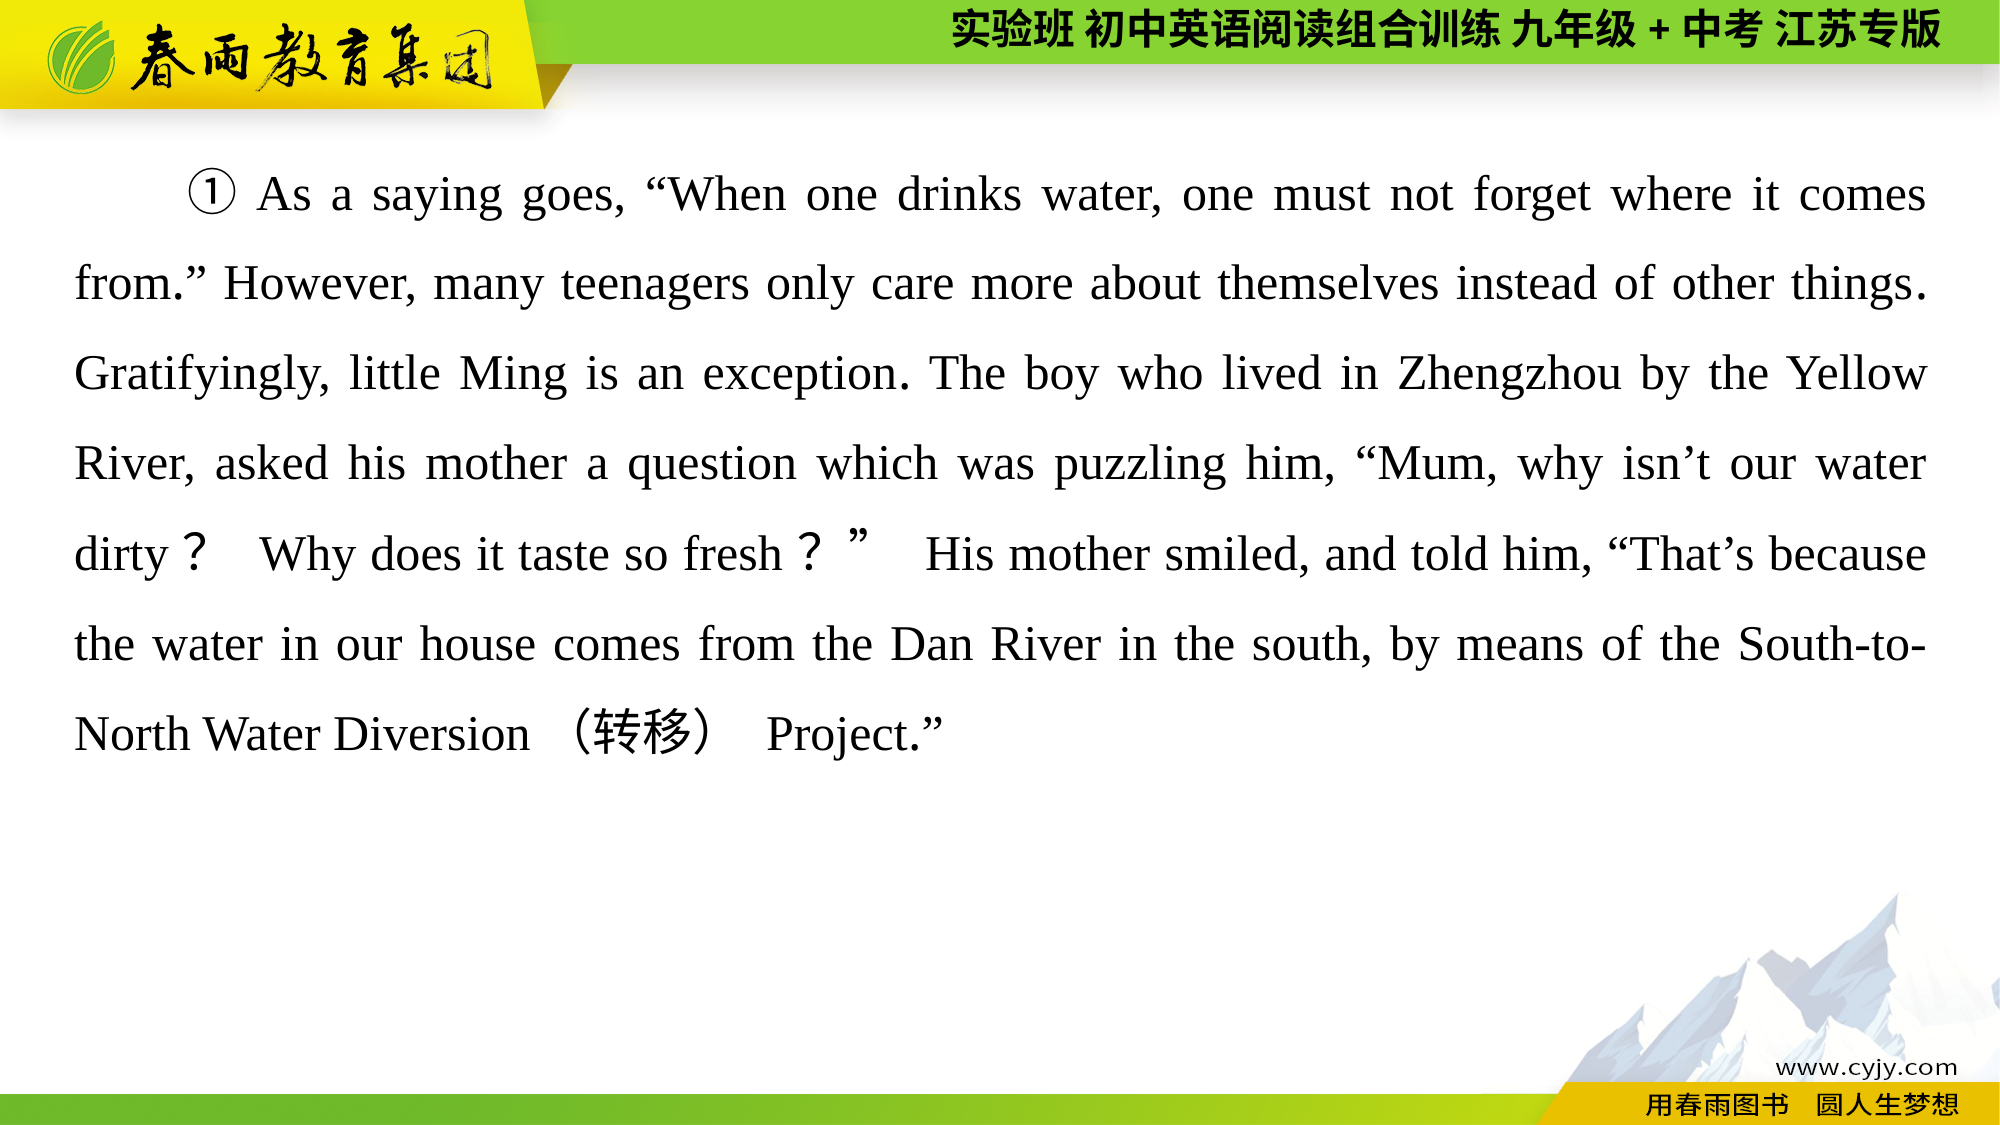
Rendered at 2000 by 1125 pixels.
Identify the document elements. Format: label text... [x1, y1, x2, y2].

picture [0, 0, 2000, 1125]
list ①As a saying goes, “When one drinks water, one must not forget where it comes from.” However, many teenagers only care more about themselves instead of other things. Gratifyingly, little Ming is an exception. The boy who lived in Zhengzhou by the Yellow River, asked his mother a question which was puzzling him, “Mum, why isn’t our water dirty？ Why does it taste so fresh？” His mother smiled, and told him, “That’s because the water in our house comes from the Dan River in the south, by means of the South-to-North Water Diversion（转移） Project.” [59, 122, 1944, 763]
